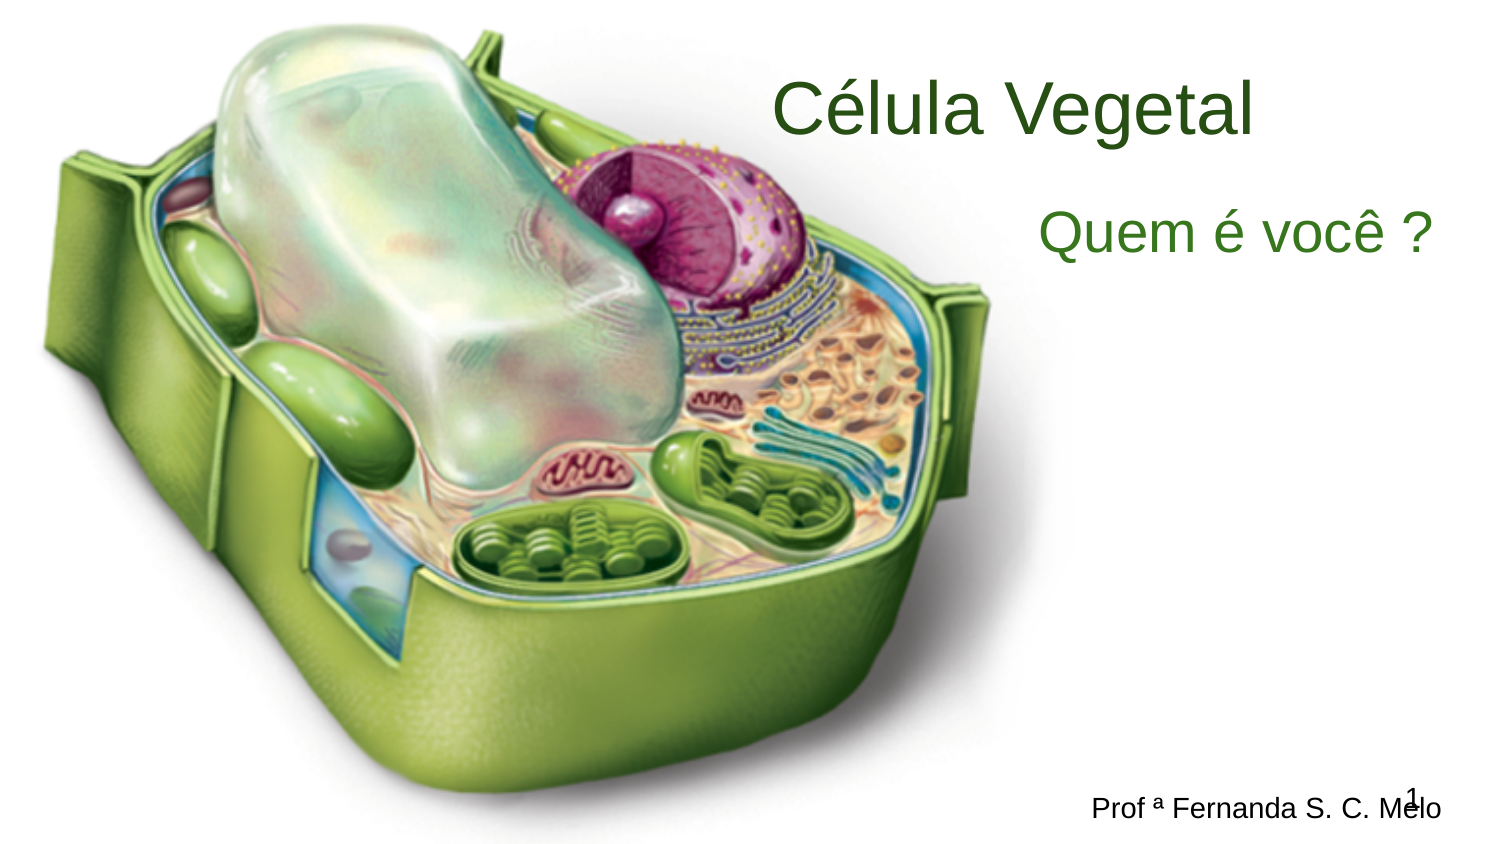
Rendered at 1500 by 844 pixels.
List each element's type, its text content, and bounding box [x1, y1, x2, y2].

title Célula Vegetal [1081, 46, 1500, 165]
subtitle Quem é você ? [1081, 179, 1456, 282]
picture [12, 0, 1077, 844]
slide_number 1 [1389, 764, 1480, 830]
text_box Prof ª Fernanda S. C. Melo [1081, 774, 1483, 833]
